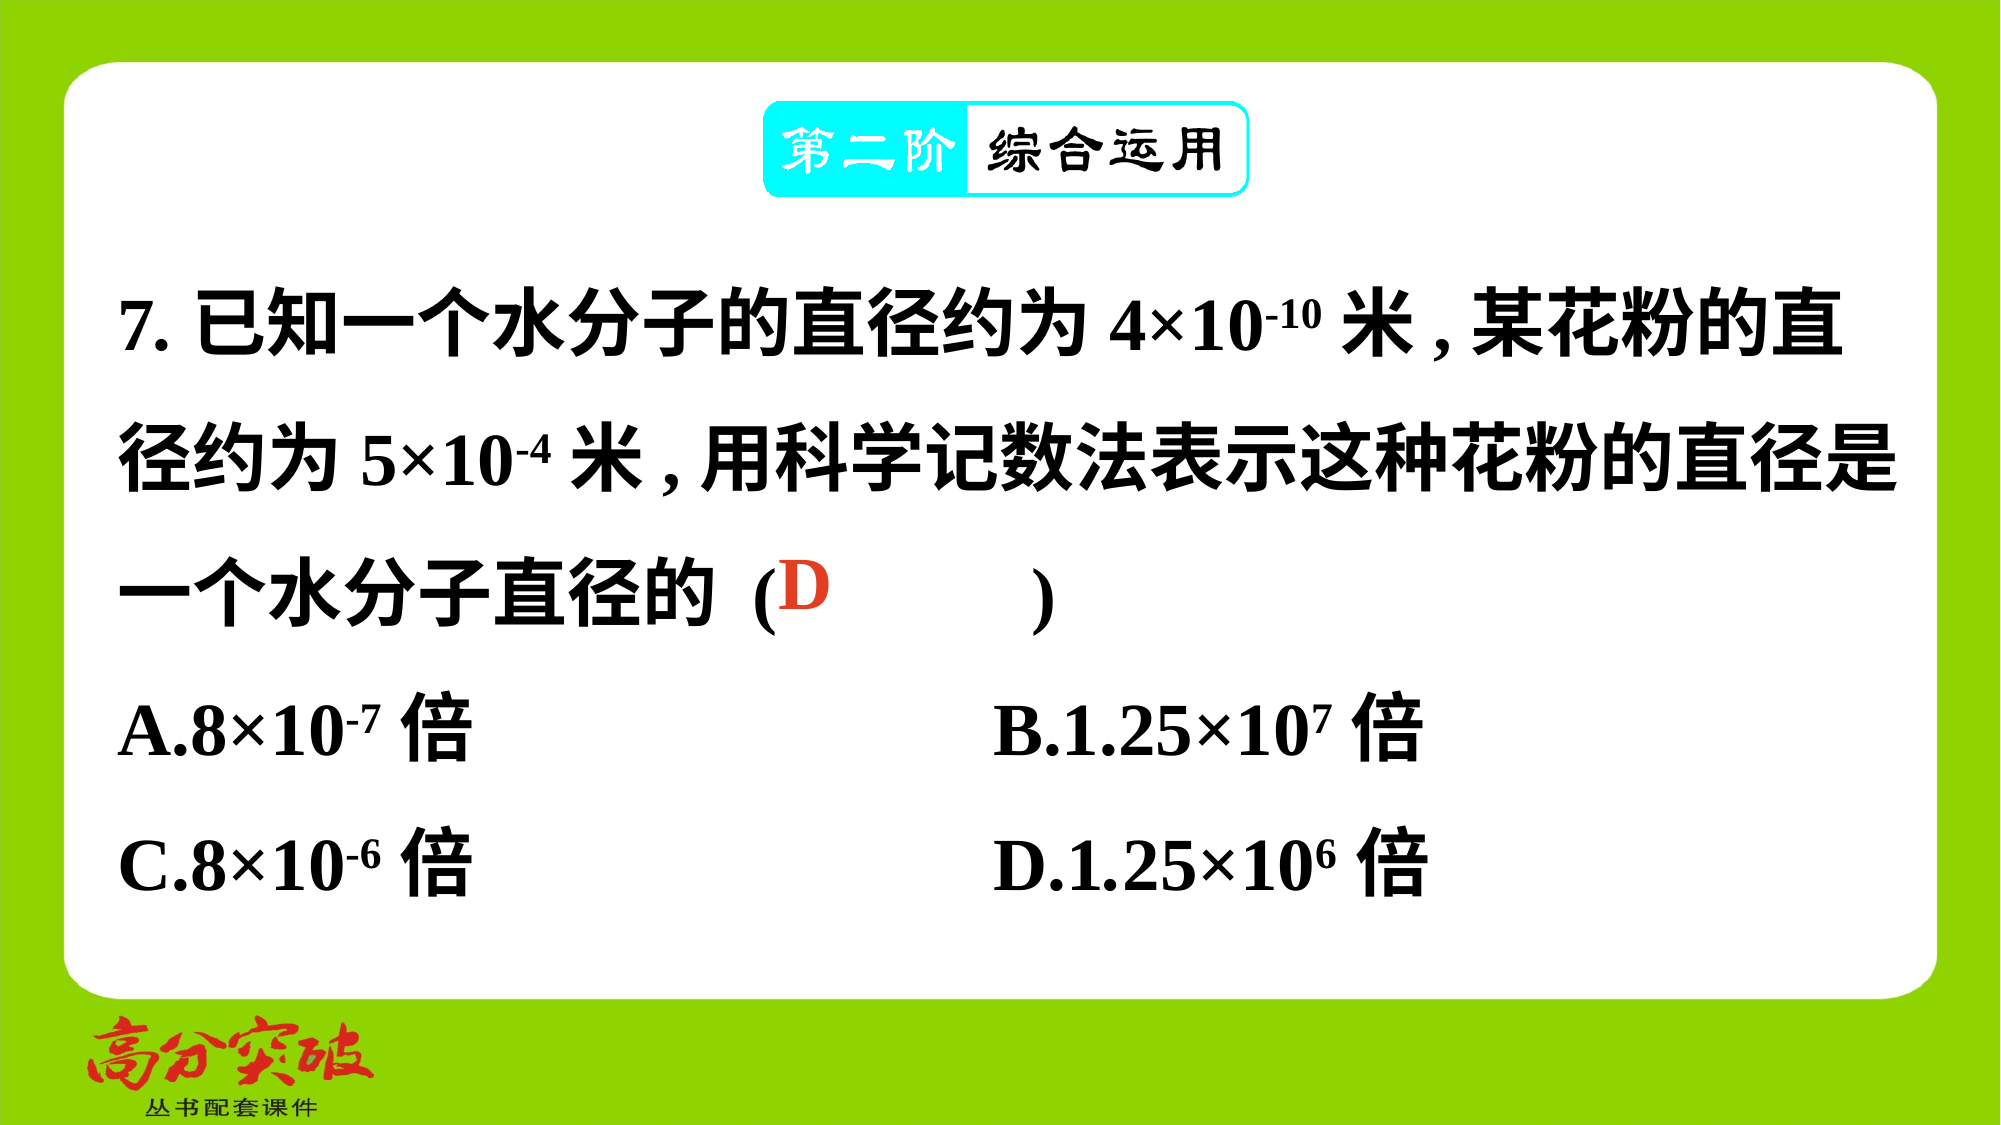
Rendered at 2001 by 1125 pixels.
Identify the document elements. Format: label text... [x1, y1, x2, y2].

picture [0, 0, 2001, 1125]
text_box 7.已知一个水分子的直径约为4×10-10米,某花粉的直径约为5×10-4米,用科学记数法表示这种花粉的直径是一个水分子直径的 ( ) A.8×10-7倍 B.1.25×107倍 C.8×10-6倍 D.1.25×106倍 [102, 223, 1926, 914]
text_box D [764, 527, 849, 632]
